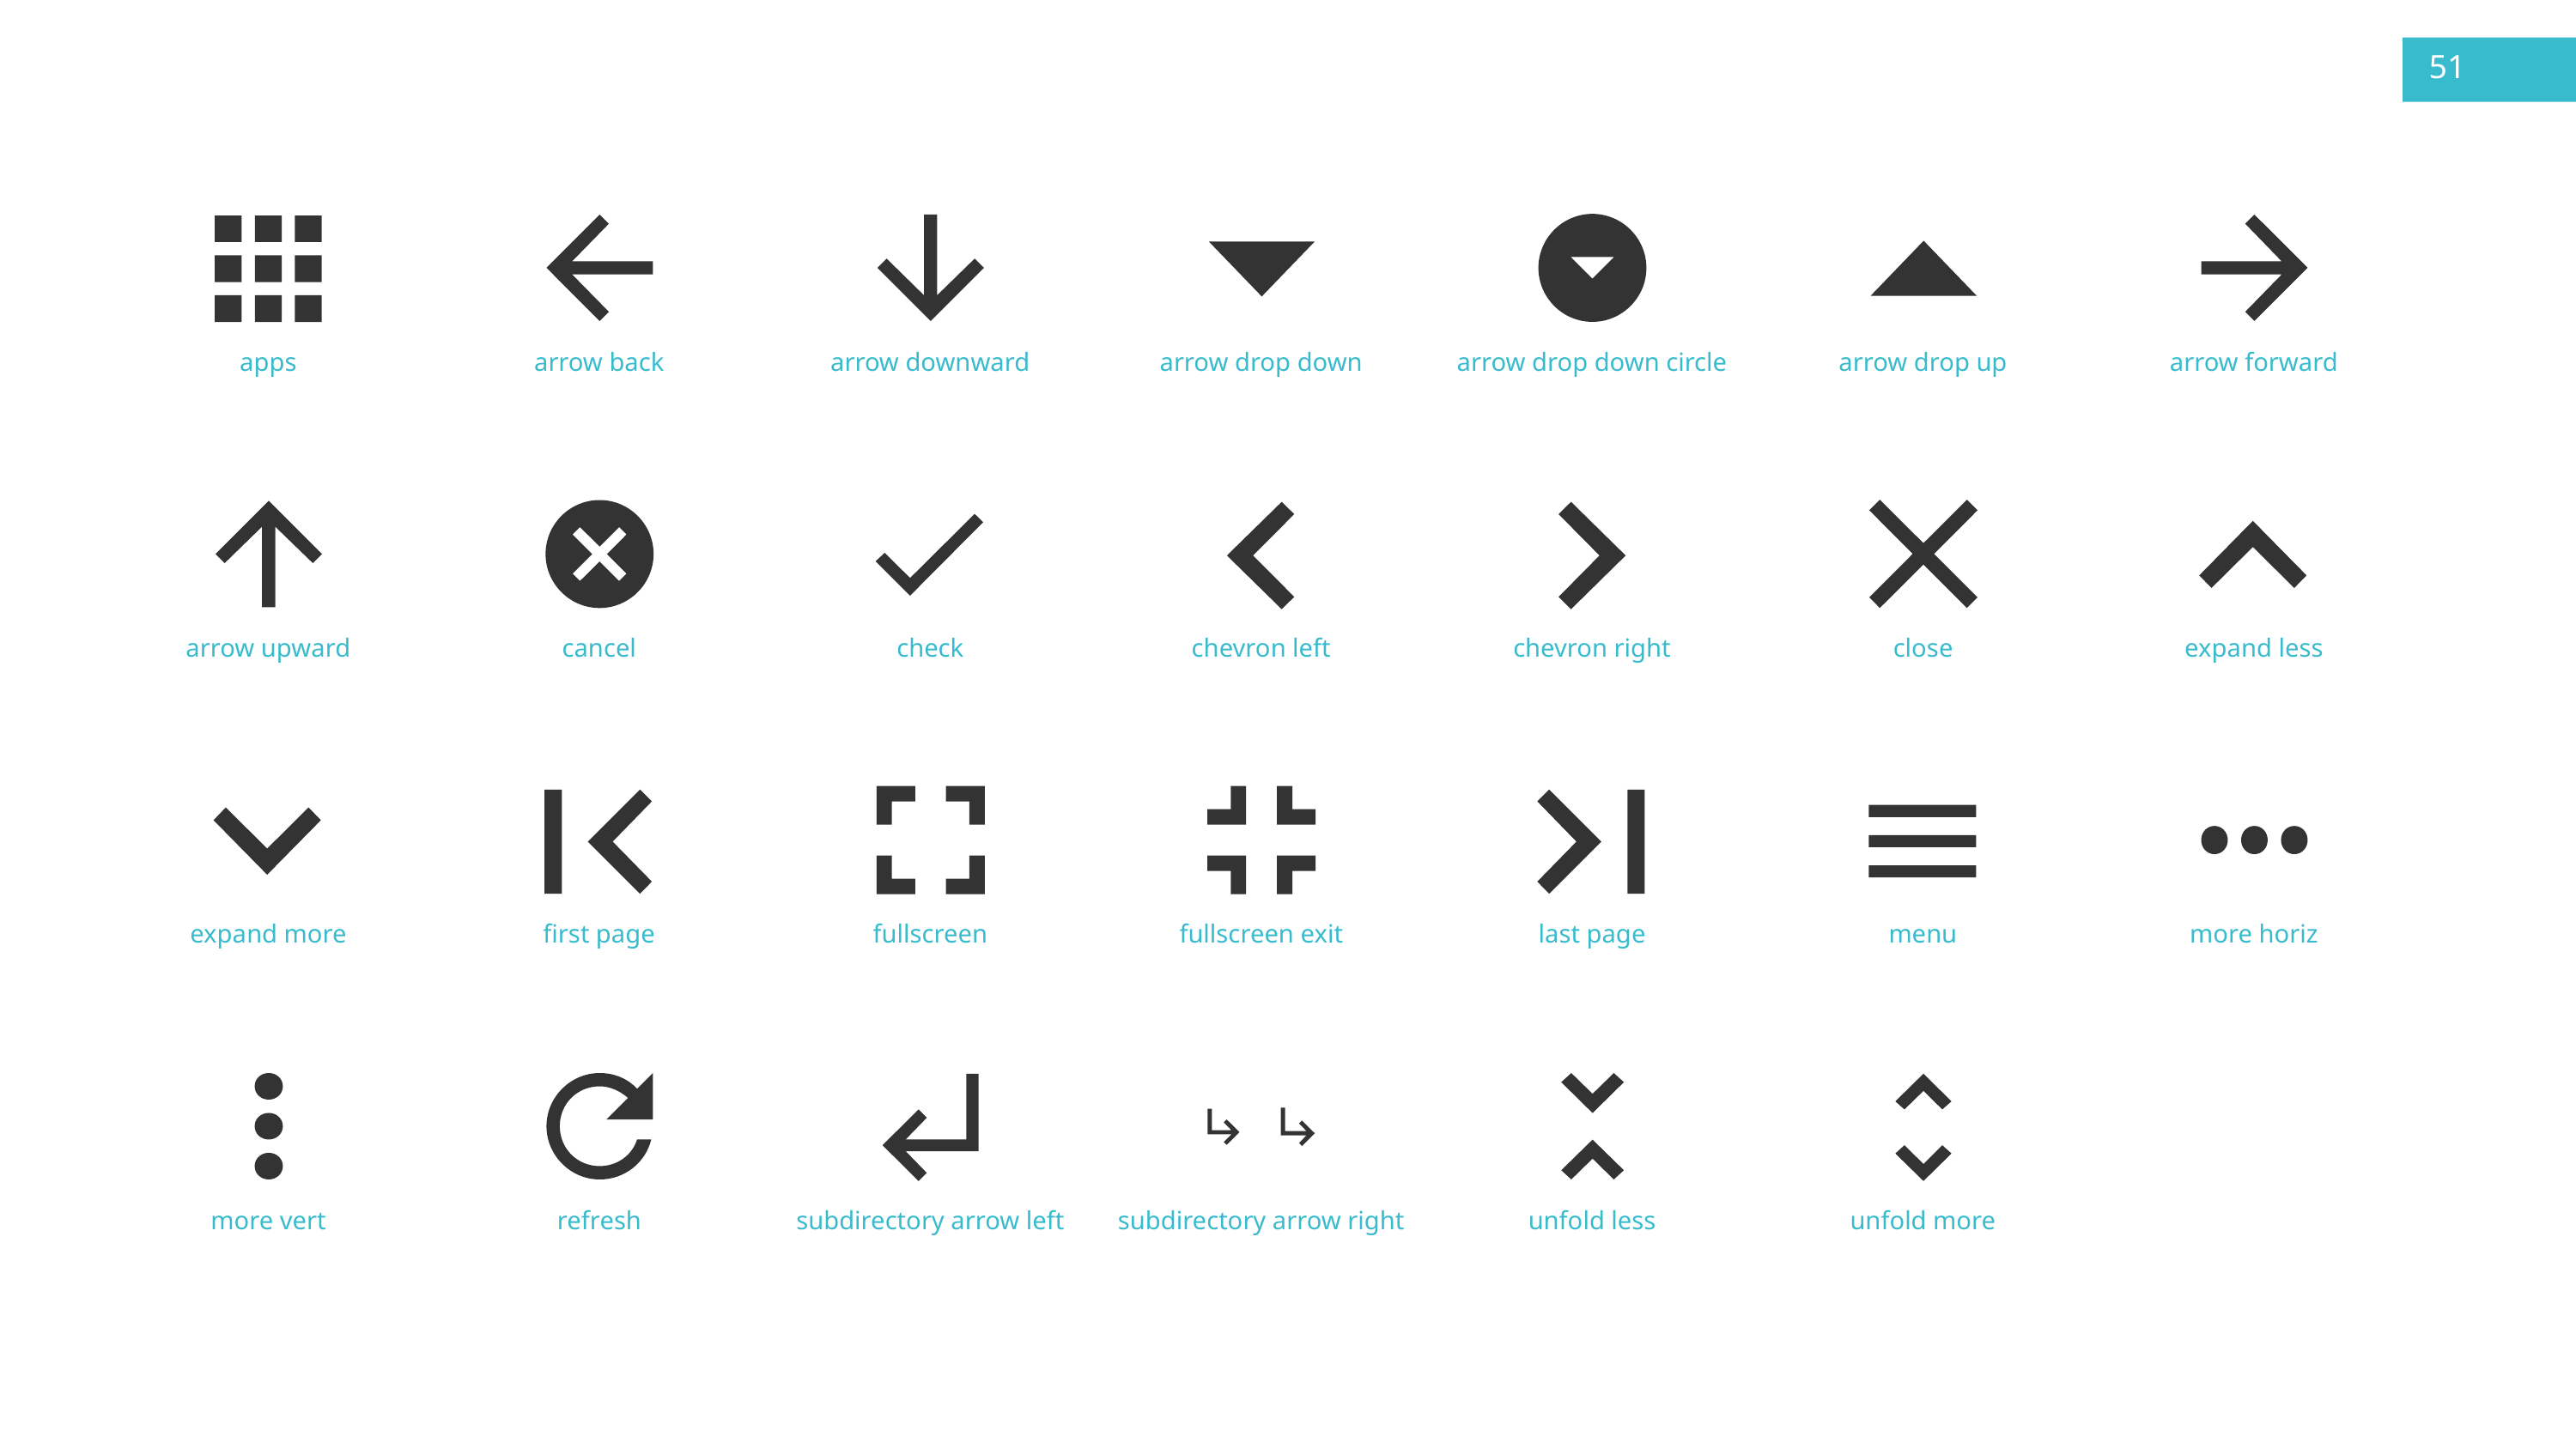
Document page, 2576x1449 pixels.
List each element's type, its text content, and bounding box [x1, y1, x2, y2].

text_box [215, 294, 242, 323]
text_box check [750, 626, 1082, 669]
text_box [876, 855, 915, 894]
text_box chevron right [1413, 626, 1744, 669]
text_box [875, 513, 984, 596]
text_box [1627, 789, 1645, 894]
text_box [1277, 785, 1316, 825]
text_box [877, 214, 984, 321]
text_box fullscreen [750, 912, 1082, 955]
text_box [213, 807, 321, 875]
text_box [546, 1073, 653, 1179]
text_box last page [1413, 912, 1744, 955]
text_box expand less [2075, 626, 2433, 669]
text_box unfold less [1413, 1197, 1744, 1241]
text_box [295, 215, 322, 242]
text_box [1226, 501, 1295, 609]
text_box [2241, 826, 2268, 855]
text_box [1277, 855, 1316, 894]
text_box [1868, 834, 1977, 847]
text_box [1561, 1073, 1625, 1113]
text_box [587, 789, 653, 894]
text_box [295, 294, 322, 323]
text_box [215, 255, 242, 282]
text_box [1280, 1107, 1315, 1147]
text_box expand more [89, 912, 420, 955]
text_box arrow upward [89, 626, 420, 669]
text_box [1208, 241, 1315, 297]
text_box subdirectory arrow right [1082, 1197, 1413, 1241]
text_box close [1744, 626, 2075, 669]
text_box [544, 789, 562, 894]
text_box [254, 215, 283, 242]
text_box [945, 785, 985, 825]
text_box [254, 294, 283, 323]
text_box cancel [420, 626, 750, 669]
text_box [1869, 500, 1978, 609]
text_box [1895, 1073, 1952, 1110]
text_box [1207, 1108, 1240, 1145]
text_box [546, 214, 653, 321]
text_box arrow downward [750, 339, 1082, 383]
text_box more vert [89, 1197, 420, 1241]
text_box more horiz [2075, 912, 2433, 955]
text_box [254, 1113, 283, 1140]
text_box refresh [420, 1197, 750, 1241]
text_box unfold more [1744, 1197, 2102, 1241]
text_box arrow drop down circle [1413, 339, 1744, 383]
text_box [254, 1073, 283, 1100]
text_box chevron left [1082, 626, 1413, 669]
text_box [1558, 501, 1626, 609]
text_box arrow back [420, 339, 750, 383]
text_box [1207, 785, 1247, 825]
text_box [1538, 214, 1647, 322]
text_box [1895, 1145, 1952, 1181]
text_box [1537, 789, 1601, 894]
text_box [254, 255, 283, 282]
text_box [2281, 826, 2308, 855]
text_box subdirectory arrow left [750, 1197, 1082, 1241]
text_box [215, 215, 242, 242]
slide_number 51 [2415, 35, 2502, 100]
text_box [882, 1073, 979, 1181]
text_box menu [1744, 912, 2075, 955]
text_box [945, 855, 985, 894]
text_box arrow drop down [1082, 339, 1413, 383]
text_box [1207, 855, 1247, 894]
text_box arrow drop up [1744, 339, 2075, 383]
text_box [254, 1152, 283, 1179]
text_box [1868, 865, 1977, 878]
text_box arrow forward [2075, 339, 2433, 383]
text_box first page [420, 912, 750, 955]
text_box fullscreen exit [1082, 912, 1413, 955]
text_box apps [89, 339, 420, 383]
text_box [2201, 826, 2228, 855]
text_box [876, 785, 915, 825]
text_box [1561, 1139, 1625, 1179]
text_box [295, 255, 322, 282]
text_box [2201, 214, 2308, 321]
text_box [1868, 804, 1977, 817]
text_box [1870, 240, 1978, 296]
text_box [545, 500, 654, 609]
text_box [216, 500, 323, 608]
text_box [2199, 520, 2307, 588]
